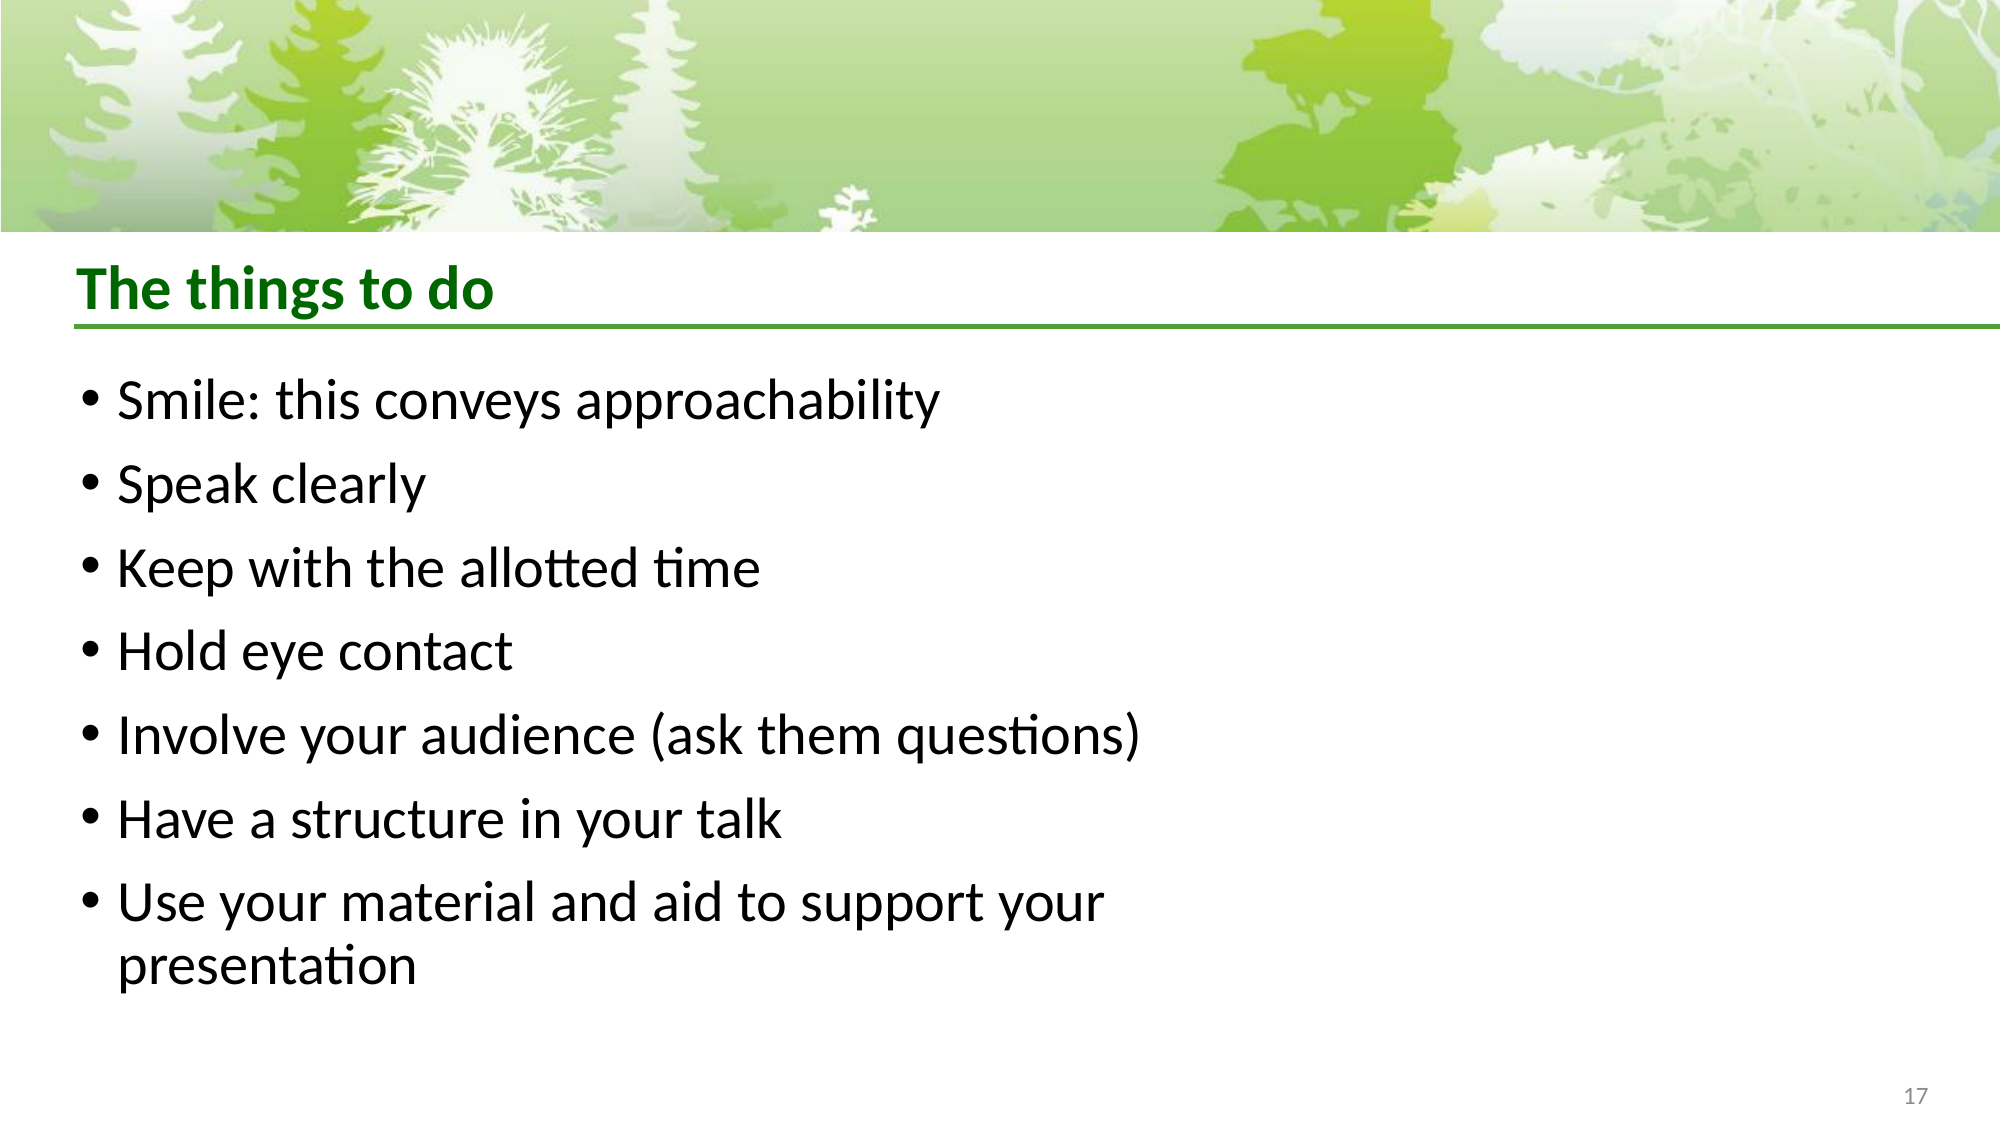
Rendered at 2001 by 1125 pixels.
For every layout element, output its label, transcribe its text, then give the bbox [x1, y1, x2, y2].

title The things to do [61, 195, 1412, 384]
picture [0, 0, 2000, 232]
list Smile: this conveys approachability Speak clearly Keep with the allotted time Hold eye contact Involve your audience (ask them questions) Have a structure in your talk Use your material and aid to support your presentation [65, 362, 1416, 1105]
slide_number 17 [1493, 1065, 1944, 1125]
